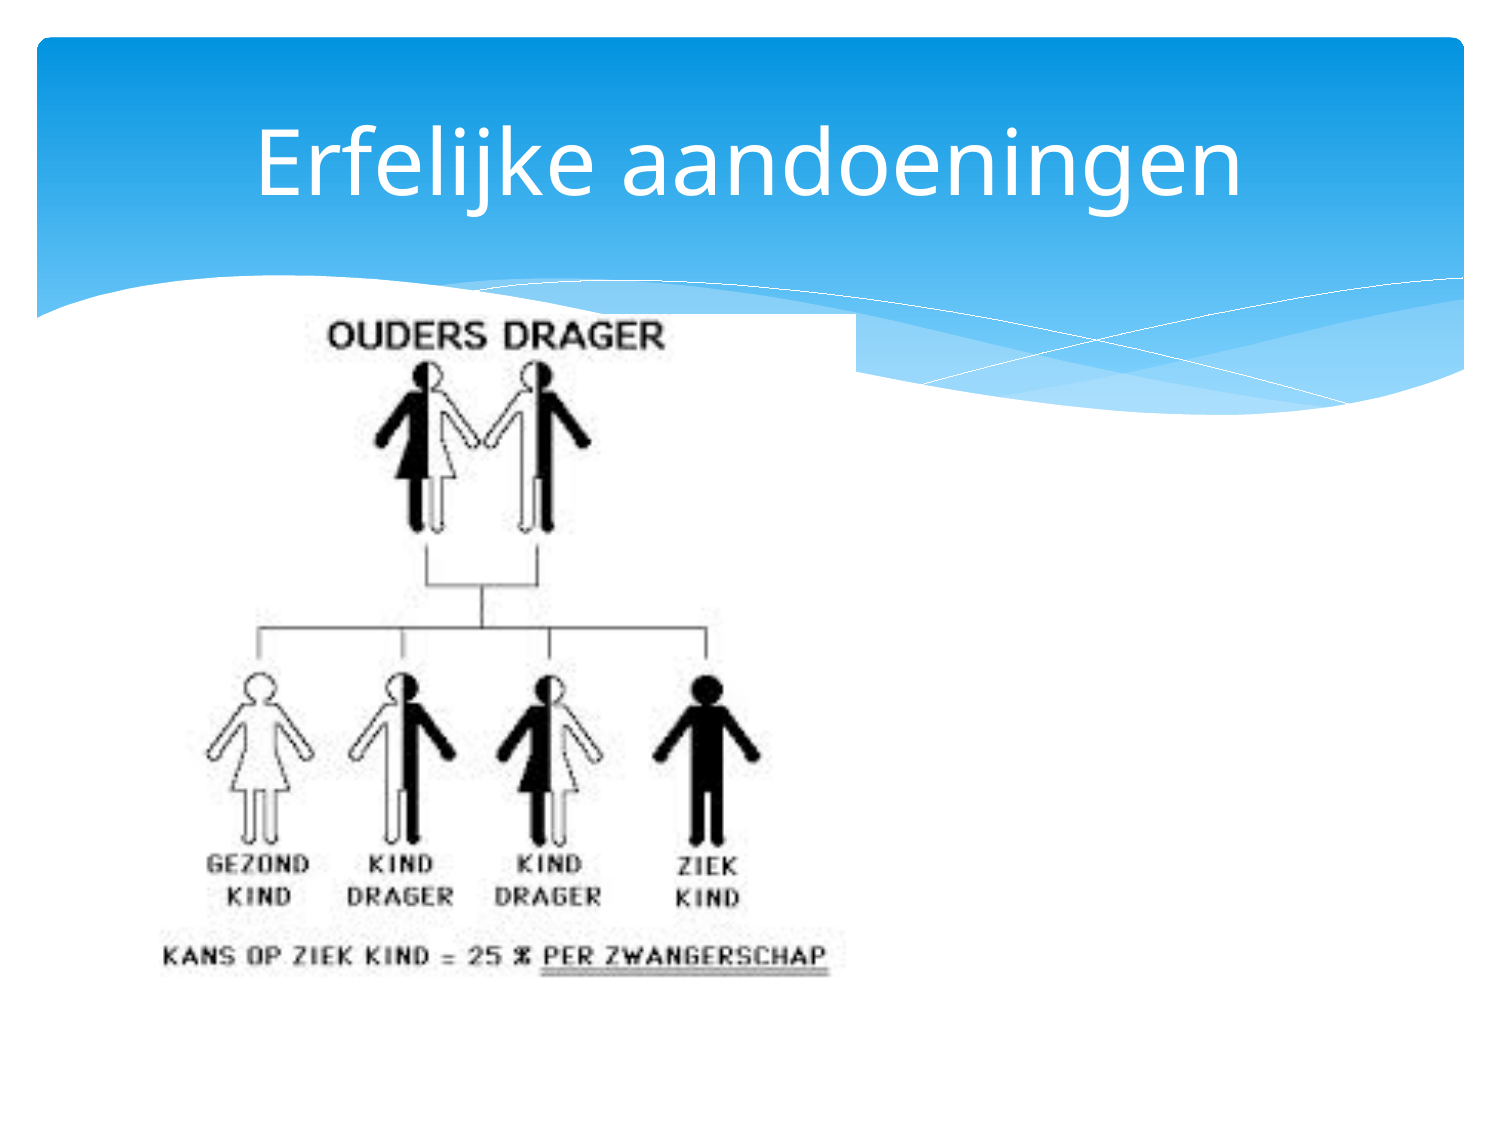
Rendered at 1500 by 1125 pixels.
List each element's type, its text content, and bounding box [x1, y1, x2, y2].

title Erfelijke aandoeningen [75, 55, 1425, 261]
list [159, 314, 856, 996]
